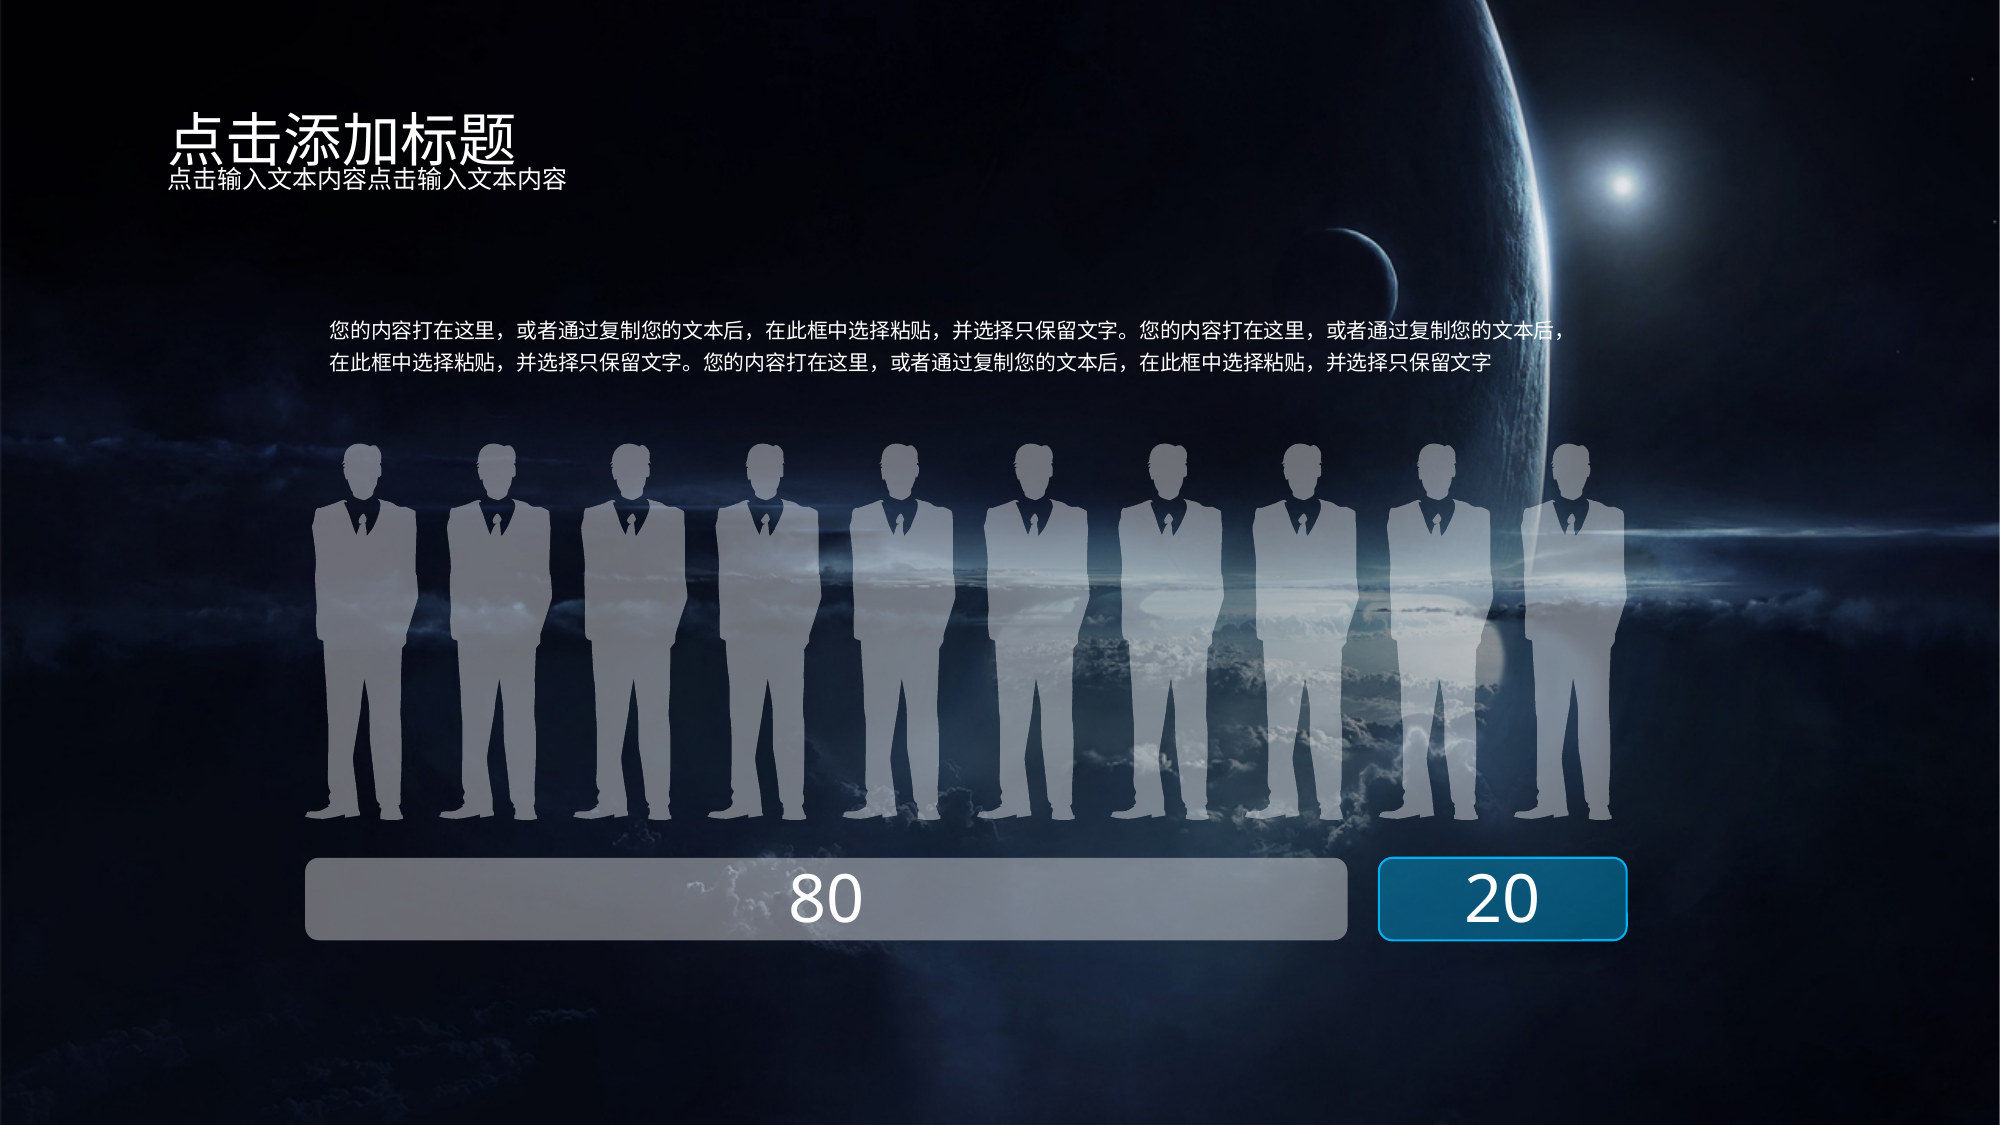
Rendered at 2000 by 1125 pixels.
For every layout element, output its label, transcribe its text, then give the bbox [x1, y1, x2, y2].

text_box [707, 498, 822, 820]
text_box [305, 498, 419, 820]
text_box [609, 443, 651, 501]
picture [0, 0, 2000, 1125]
text_box [573, 498, 688, 820]
text_box [745, 443, 785, 501]
text_box [879, 443, 920, 501]
text_box 点击添加标题 [152, 60, 532, 155]
text_box [1514, 498, 1627, 820]
text_box 20 [1376, 855, 1629, 943]
text_box [842, 498, 956, 820]
text_box [1013, 443, 1053, 501]
text_box [977, 498, 1090, 820]
text_box 80 [303, 855, 1350, 943]
text_box 您的内容打在这里，或者通过复制您的文本后，在此框中选择粘贴，并选择只保留文字。您的内容打在这里，或者通过复制您的文本后，在此框中选择粘贴，并选择只保留文字。您的内容打在这里，或者通过复制您的文本后，在此框中选择粘贴，并选择只保留文字 [314, 302, 1603, 383]
text_box 点击输入文本内容点击输入文本内容 [152, 155, 583, 201]
text_box [341, 443, 382, 501]
text_box [1281, 443, 1323, 501]
text_box [1378, 498, 1494, 820]
text_box [1550, 443, 1591, 501]
text_box [475, 443, 516, 501]
text_box [1147, 443, 1188, 501]
text_box [1244, 498, 1359, 820]
text_box [439, 498, 552, 820]
text_box [1110, 498, 1224, 820]
text_box [1416, 443, 1457, 501]
